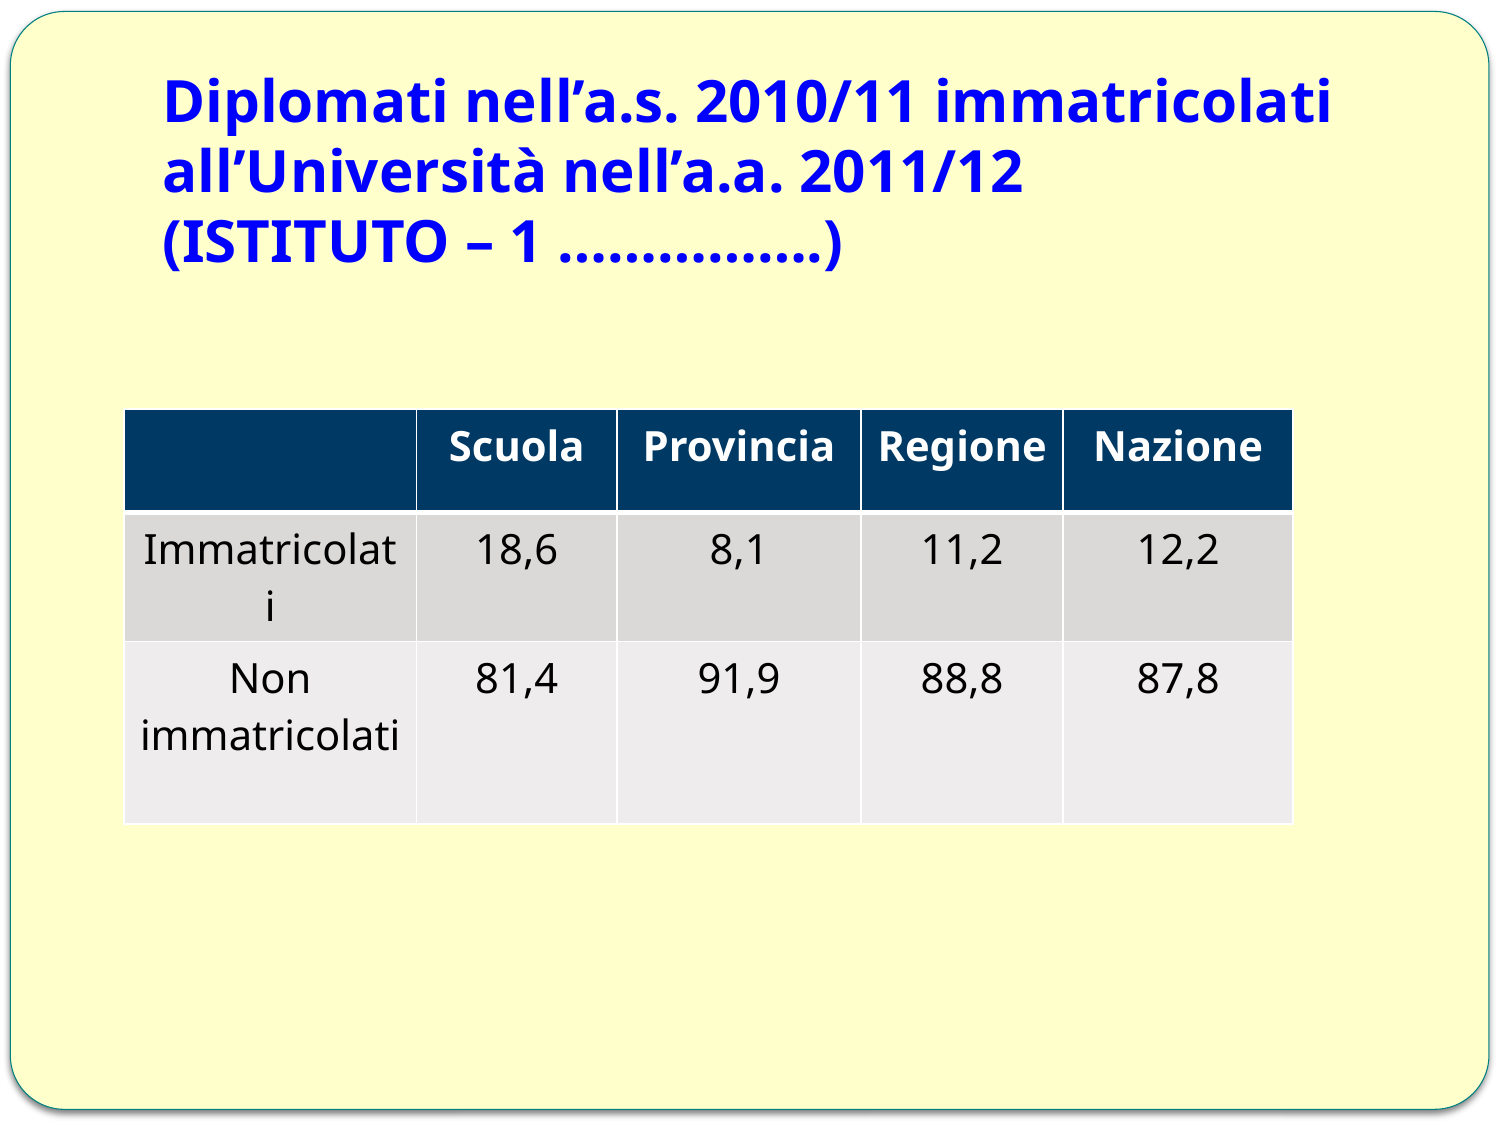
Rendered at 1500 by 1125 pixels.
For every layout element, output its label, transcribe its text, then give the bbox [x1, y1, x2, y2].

table_cell 81,4 [417, 642, 616, 823]
table_header Scuola [417, 410, 616, 510]
table_header [125, 410, 416, 510]
table_cell 87,8 [1064, 642, 1292, 823]
title Diplomati nell’a.s. 2010/11 immatricolati all’Università nell’a.a. 2011/12 (ISTITUTO – 1 …………….) [147, 66, 1423, 290]
table_header Regione [862, 410, 1062, 510]
table_cell 18,6 [417, 515, 616, 641]
table_cell 11,2 [862, 515, 1062, 641]
table_cell 91,9 [618, 642, 860, 823]
table_cell Immatricolati [125, 515, 416, 641]
table_header Provincia [618, 410, 860, 510]
table_header Nazione [1064, 410, 1292, 510]
table_cell 12,2 [1064, 515, 1292, 641]
table_cell 8,1 [618, 515, 860, 641]
table_cell 88,8 [862, 642, 1062, 823]
table_cell Non immatricolati [125, 642, 416, 823]
